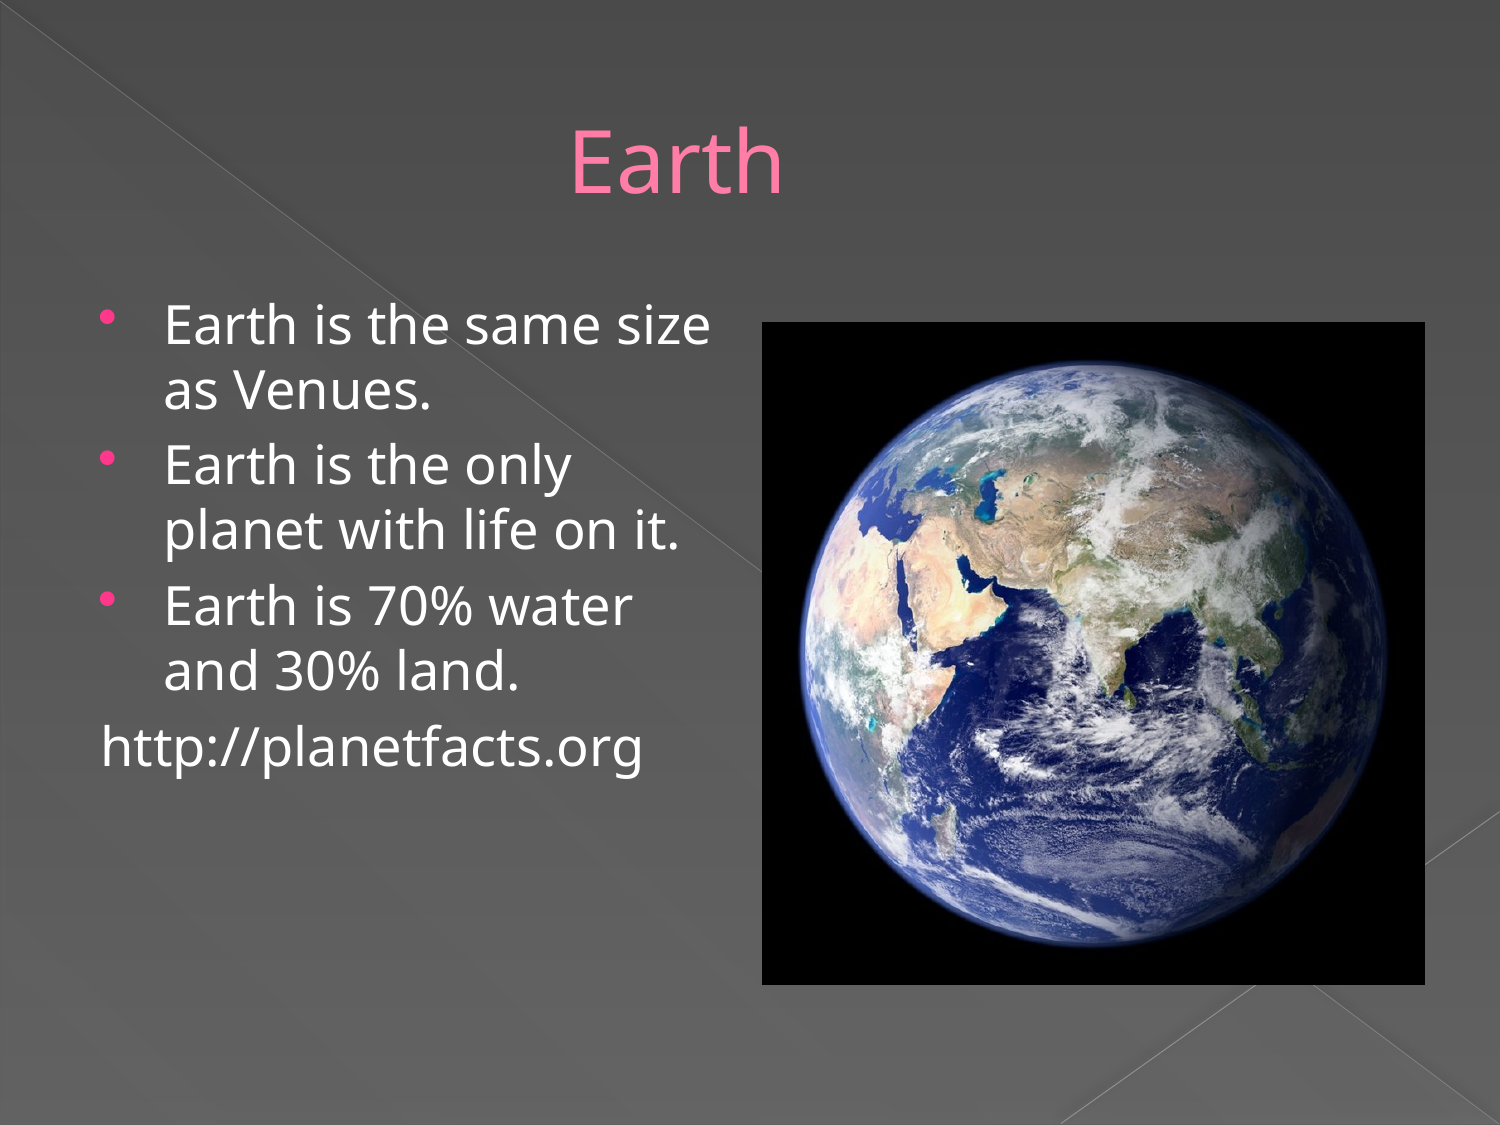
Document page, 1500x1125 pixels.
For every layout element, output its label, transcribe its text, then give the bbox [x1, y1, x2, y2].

list Earth is the same size as Venues. Earth is the only planet with life on it. Earth is 70% water and 30% land. http://planetfacts.org [75, 282, 738, 1025]
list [762, 322, 1426, 986]
title Earth [75, 43, 1425, 274]
